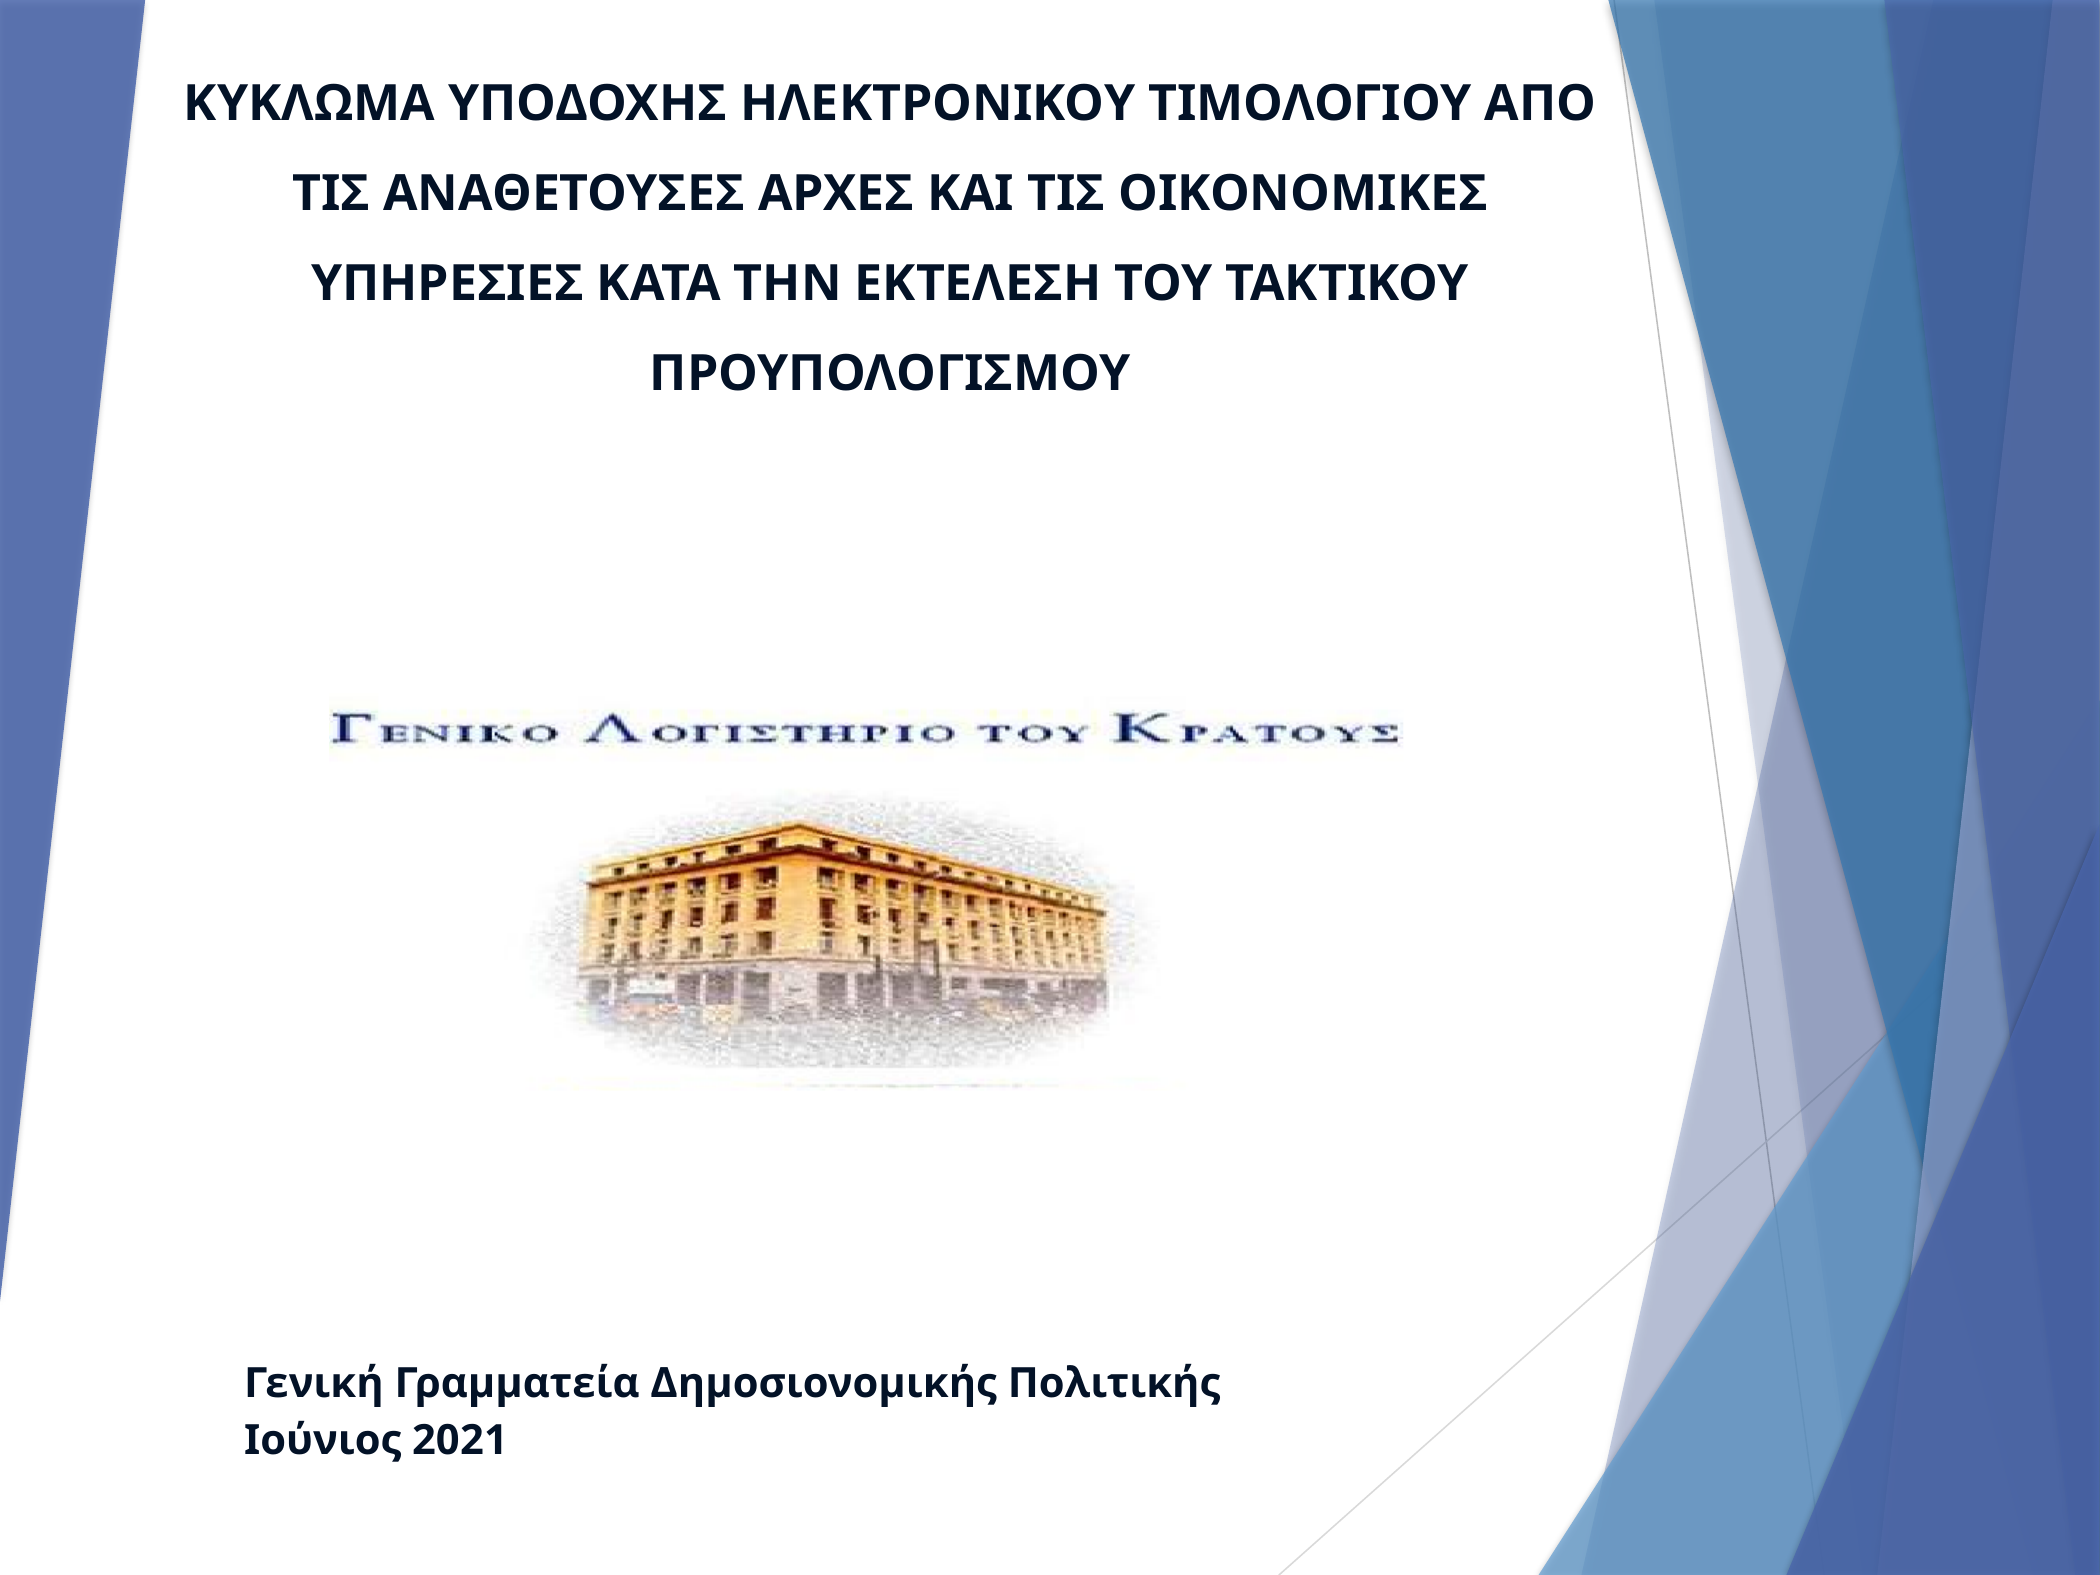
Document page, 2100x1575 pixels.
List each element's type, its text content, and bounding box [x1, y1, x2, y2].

title ΚΥΚΛΩΜΑ ΥΠΟΔΟΧΗΣ ΗΛΕΚΤΡΟΝΙΚΟΥ ΤΙΜΟΛΟΓΙΟΥ ΑΠΟ ΤΙΣ ΑΝΑΘΕΤΟΥΣΕΣ ΑΡΧΕΣ ΚΑΙ ΤΙΣ ΟΙΚΟΝΟΜΙΚΕΣ ΥΠΗΡΕΣΙΕΣ ΚΑΤΑ ΤΗΝ ΕΚΤΕΛΕΣΗ ΤΟΥ ΤΑΚΤΙΚΟΥ ΠΡΟΥΠΟΛΟΓΙΣΜΟΥ [162, 30, 1618, 411]
table_header Γενική Γραμματεία Δημοσιονομικής Πολιτικής Ιούνιος 2021 [223, 1343, 1685, 1478]
picture [328, 692, 1506, 1318]
